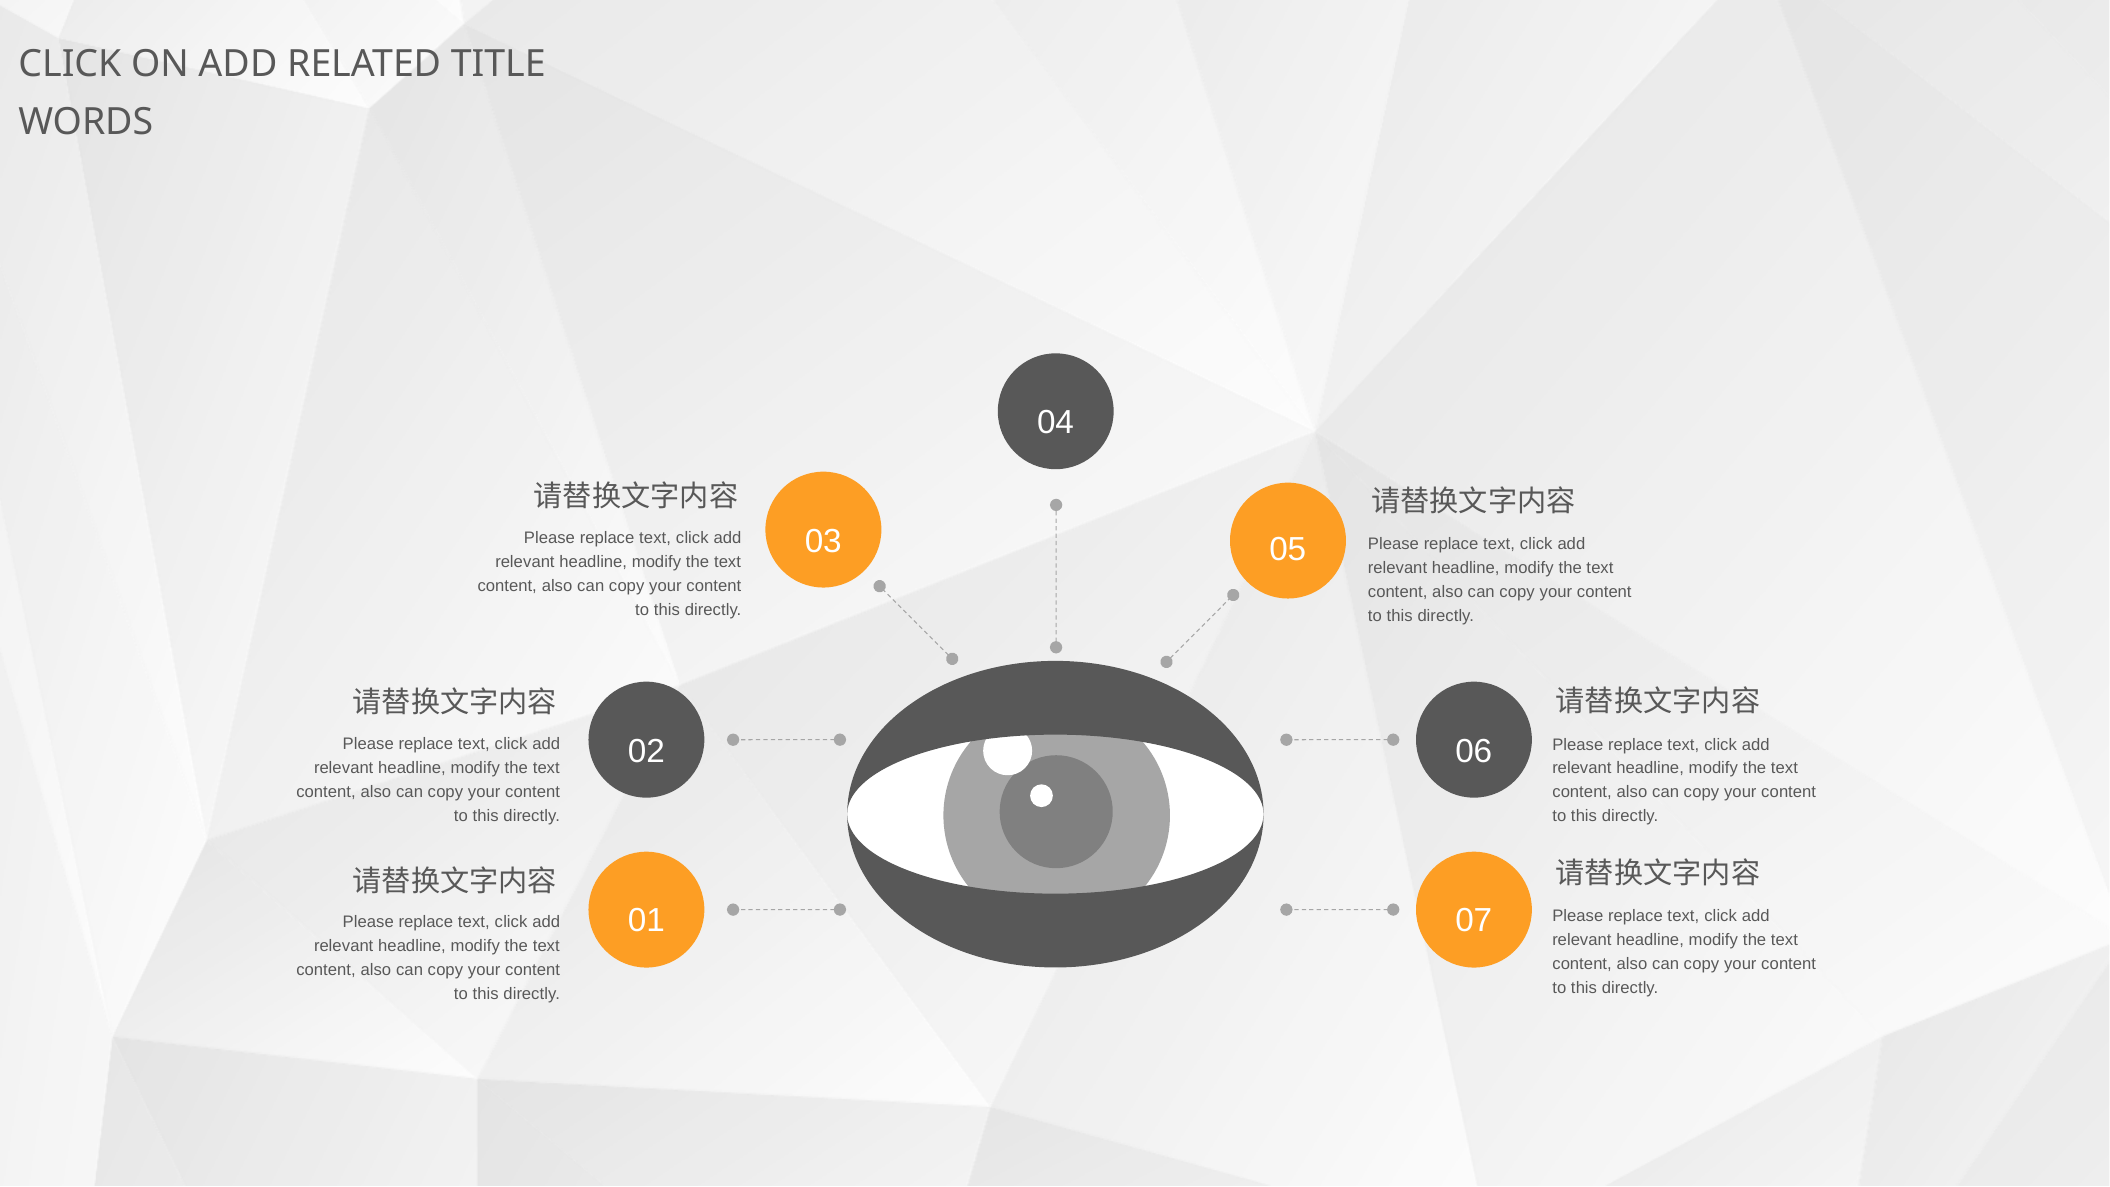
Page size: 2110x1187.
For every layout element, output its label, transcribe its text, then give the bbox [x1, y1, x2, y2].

text_box [726, 733, 746, 746]
text_box Please replace text, click add relevant headline, modify the text content, also can copy your content to this directly. [1552, 729, 1835, 788]
text_box [997, 353, 1114, 470]
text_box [846, 660, 1264, 968]
text_box 请替换文字内容 [1552, 680, 1801, 714]
text_box 06 [1435, 710, 1513, 769]
text_box [873, 580, 886, 593]
text_box [828, 903, 846, 916]
text_box [943, 650, 959, 660]
text_box [1280, 903, 1299, 916]
text_box [588, 681, 705, 798]
text_box [765, 471, 882, 588]
text_box [1160, 653, 1175, 660]
text_box 07 [1435, 880, 1513, 939]
text_box 请替换文字内容 [1552, 852, 1801, 886]
text_box Please replace text, click add relevant headline, modify the text content, also can copy your content to this directly. [278, 729, 561, 788]
picture [0, 0, 2110, 1186]
text_box [1230, 482, 1346, 599]
text_box 请替换文字内容 [505, 473, 742, 510]
text_box [1381, 903, 1400, 916]
text_box [1049, 498, 1063, 512]
text_box CLICK ON ADD RELATED TITLE WORDS [3, 18, 595, 150]
text_box [1049, 636, 1063, 654]
text_box [828, 733, 846, 746]
text_box [1381, 733, 1400, 746]
text_box Please replace text, click add relevant headline, modify the text content, also can copy your content to this directly. [1552, 901, 1835, 960]
text_box [1225, 589, 1240, 603]
text_box [1280, 733, 1299, 746]
text_box Please replace text, click add relevant headline, modify the text content, also can copy your content to this directly. [1367, 529, 1650, 588]
text_box [588, 851, 705, 968]
text_box 02 [607, 710, 685, 769]
text_box 请替换文字内容 [324, 858, 561, 894]
text_box 04 [1017, 382, 1095, 441]
text_box 请替换文字内容 [1367, 480, 1617, 514]
text_box 05 [1249, 509, 1327, 568]
text_box [1416, 681, 1532, 798]
text_box [726, 903, 746, 916]
text_box [1416, 851, 1532, 968]
text_box Please replace text, click add relevant headline, modify the text content, also can copy your content to this directly. [278, 907, 561, 966]
text_box 03 [784, 500, 862, 559]
text_box 01 [607, 880, 685, 939]
text_box Please replace text, click add relevant headline, modify the text content, also can copy your content to this directly. [459, 522, 742, 582]
text_box 请替换文字内容 [324, 679, 561, 716]
